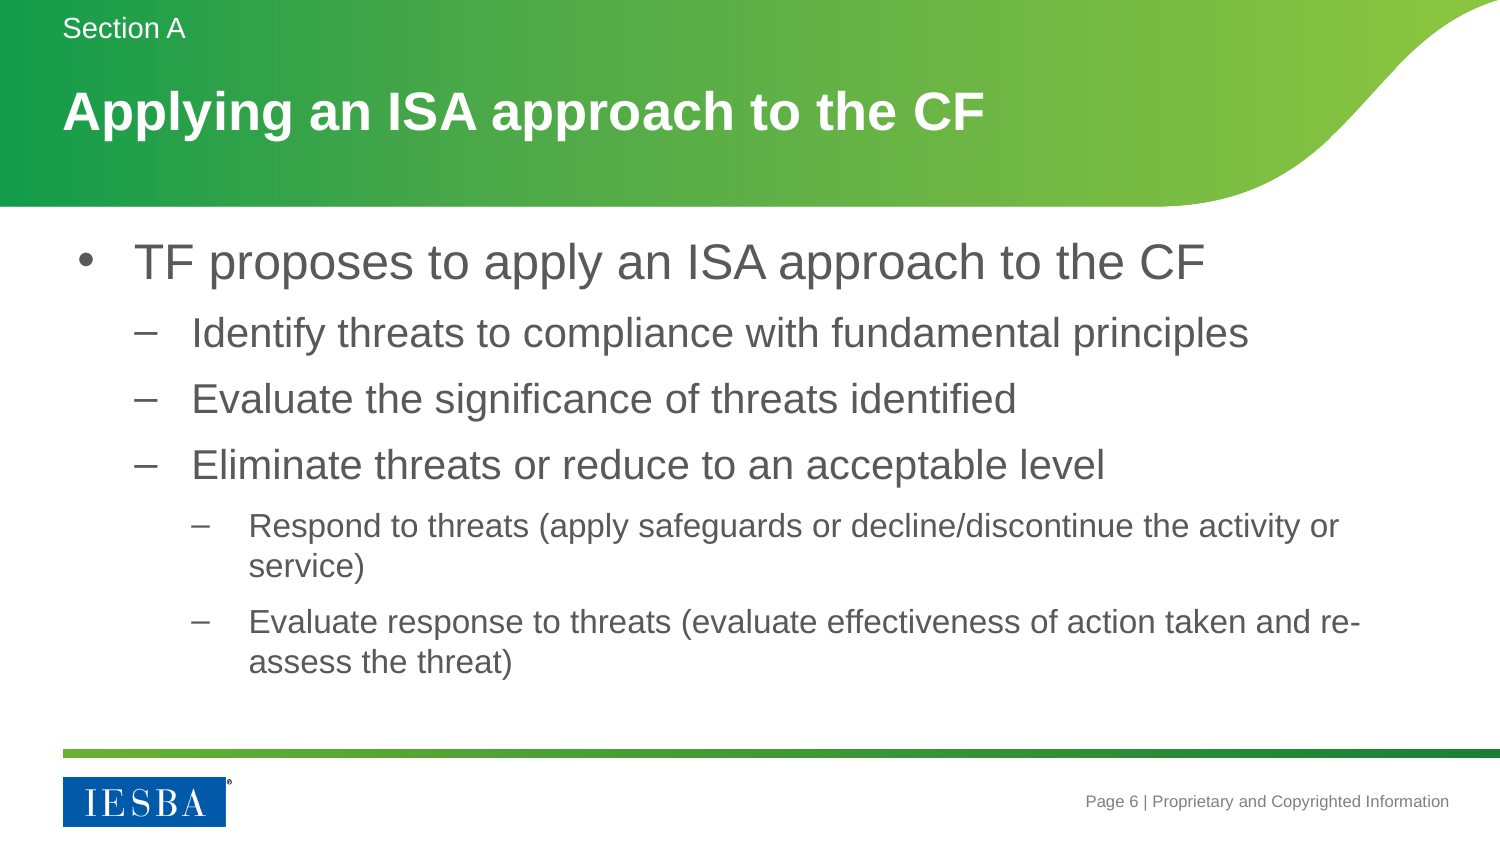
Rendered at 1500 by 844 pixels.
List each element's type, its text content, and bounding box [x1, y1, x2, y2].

picture [0, 0, 1500, 207]
subtitle Section A [62, 9, 500, 38]
title Applying an ISA approach to the CF [62, 75, 1300, 142]
list TF proposes to apply an ISA approach to the CF Identify threats to compliance with fundamental principles Evaluate the significance of threats identified Eliminate threats or reduce to an acceptable level Respond to threats (apply safeguards or decline/discontinue the activity or service) Evaluate response to threats (evaluate effectiveness of action taken and re-assess the threat) [62, 221, 1388, 725]
picture [63, 777, 232, 827]
